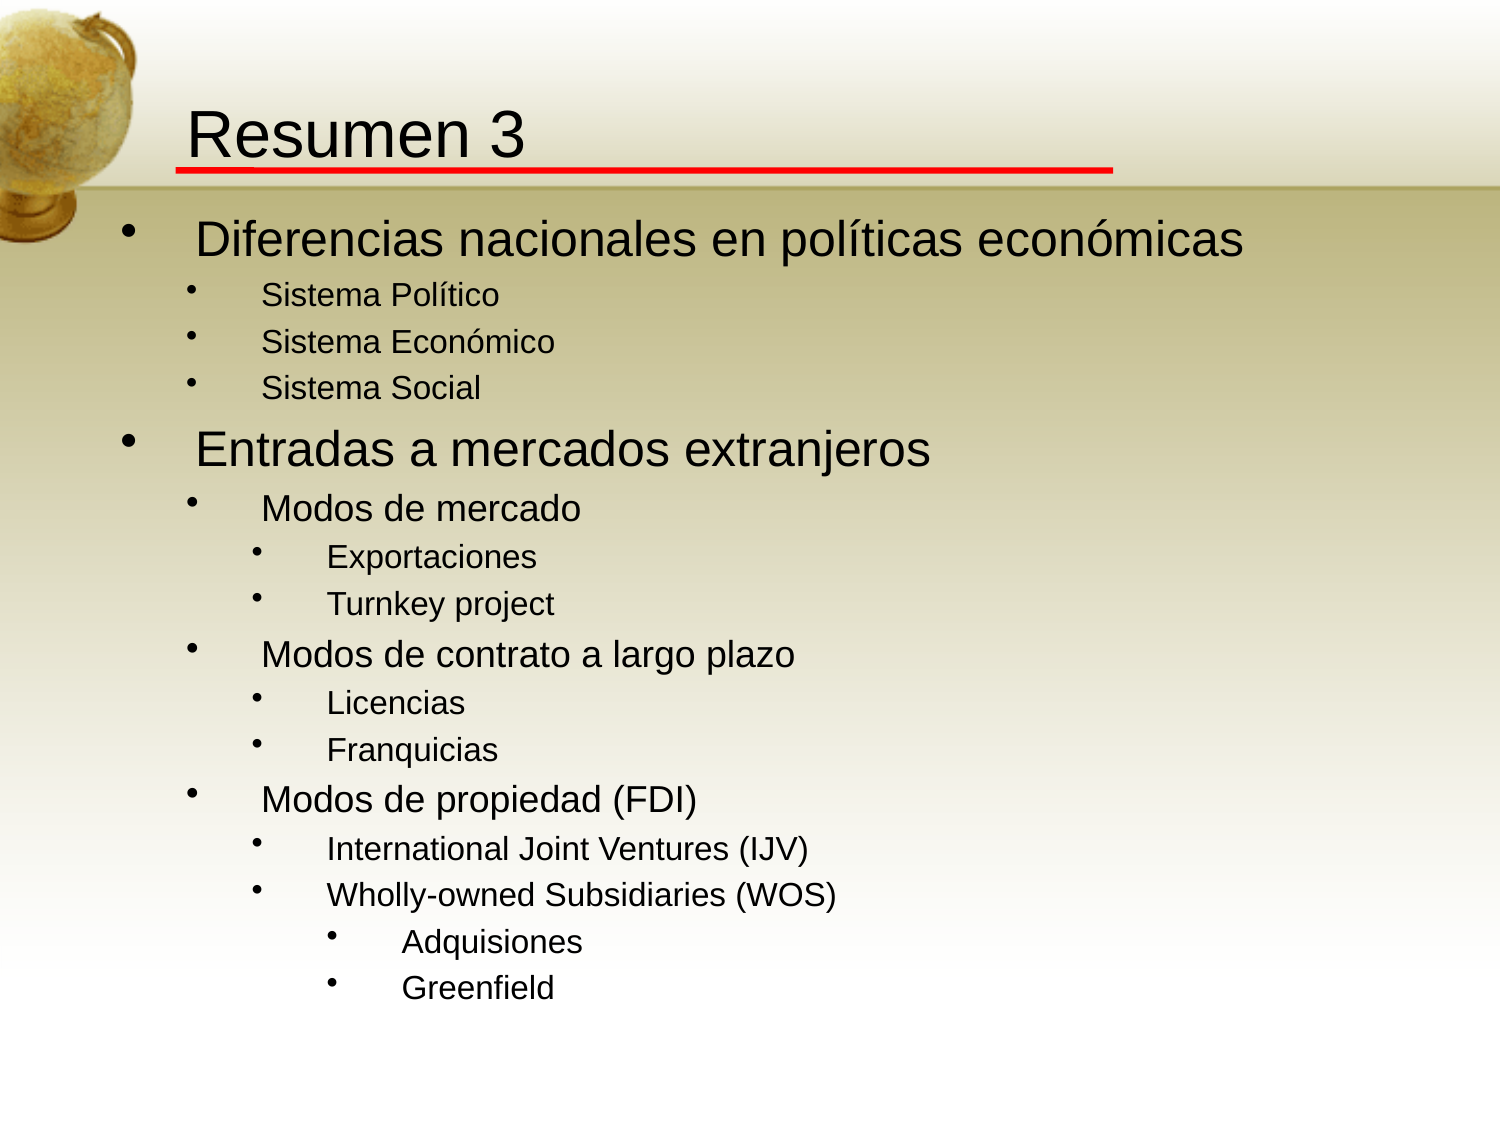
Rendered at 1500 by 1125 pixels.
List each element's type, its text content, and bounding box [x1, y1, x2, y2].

title Resumen 3 [170, 36, 1436, 179]
list Diferencias nacionales en políticas económicas Sistema Político Sistema Económico Sistema Social Entradas a mercados extranjeros Modos de mercado Exportaciones Turnkey project Modos de contrato a largo plazo Licencias Franquicias Modos de propiedad (FDI) International Joint Ventures (IJV) Wholly-owned Subsidiaries (WOS) Adquisiones Greenfield [105, 198, 1454, 1067]
picture [0, 0, 1500, 1125]
